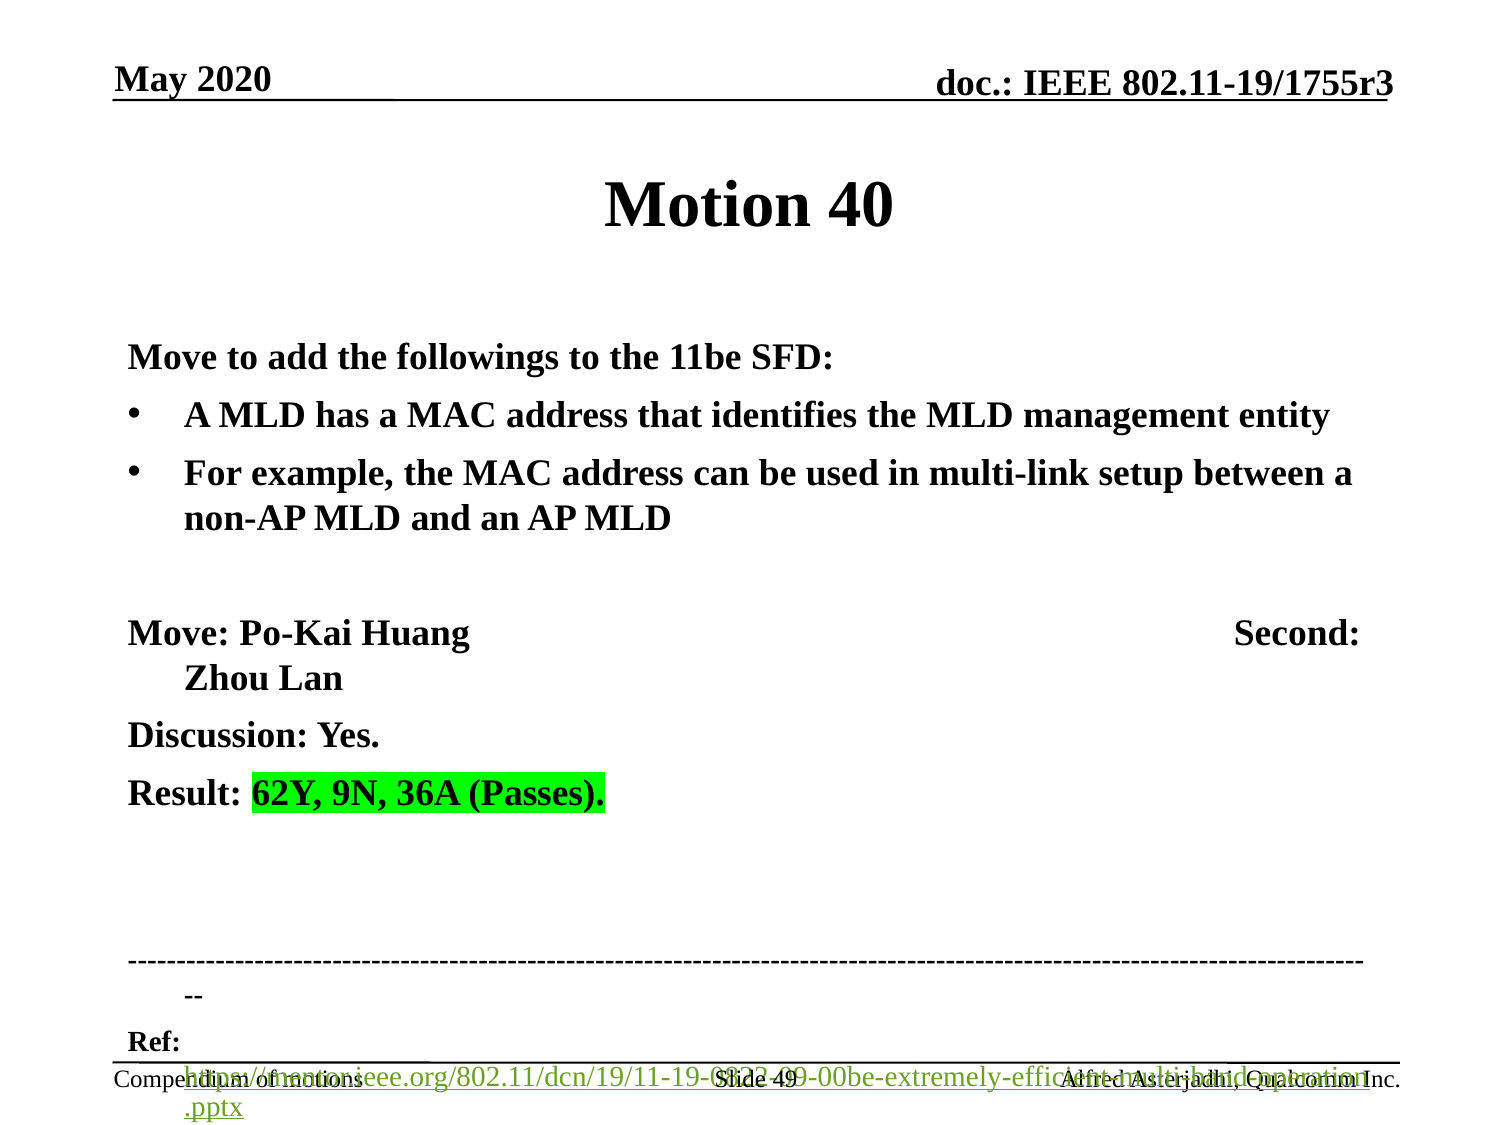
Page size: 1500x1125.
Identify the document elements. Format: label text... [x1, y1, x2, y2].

title Motion 40 [112, 112, 1388, 288]
footer Alfred Asterjadhi, Qualcomm Inc. [878, 1061, 1402, 1093]
list Move to add the followings to the 11be SFD: A MLD has a MAC address that identifies the MLD management entity For example, the MAC address can be used in multi-link setup between a non-AP MLD and an AP MLD Move: Po-Kai Huang Second: Zhou Lan Discussion: Yes. Result: 62Y, 9N, 36A (Passes). --------------------------------------------------------------------------------------------------------------------------------- Ref: https://mentor.ieee.org/802.11/dcn/19/11-19-0822-09-00be-extremely-efficient-multi-band-operation.pptx [112, 324, 1388, 1063]
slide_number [114, 54, 423, 100]
slide_number Slide 49 [712, 1061, 800, 1123]
